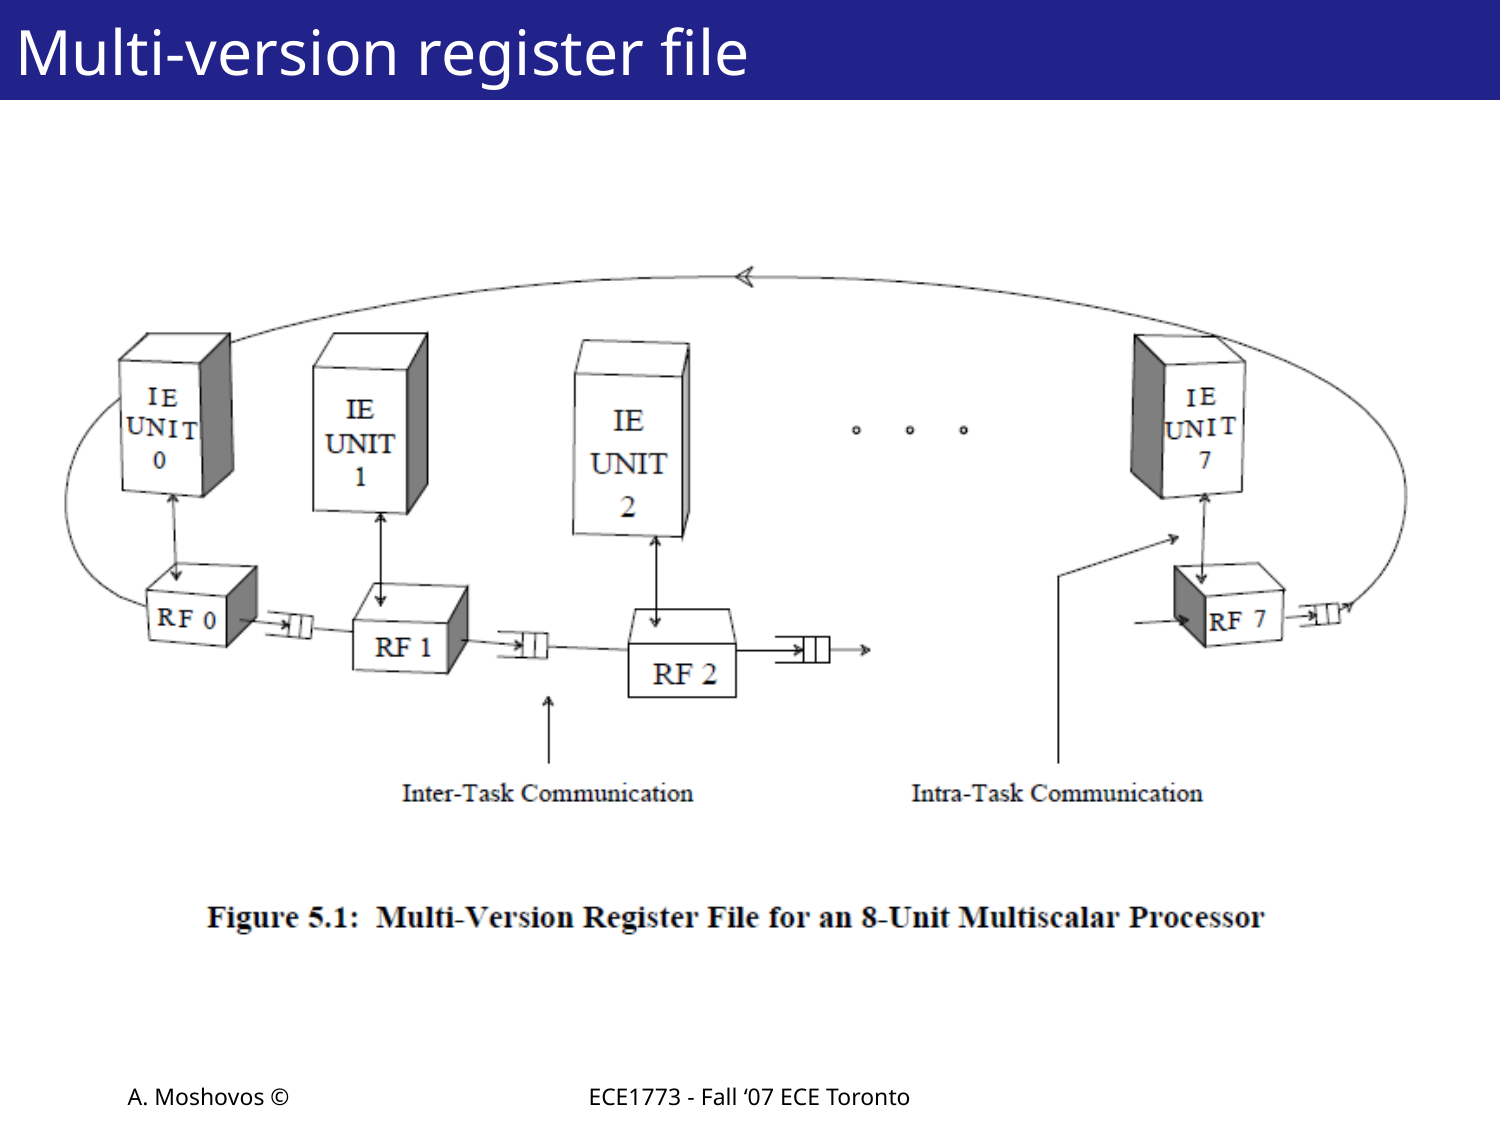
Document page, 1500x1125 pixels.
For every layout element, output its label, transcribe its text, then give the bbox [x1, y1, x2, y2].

title Multi-version register file [0, 0, 1500, 101]
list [32, 212, 1500, 1001]
footer ECE1773 - Fall ‘07 ECE Toronto [487, 1074, 1013, 1125]
slide_number A. Moshovos © [112, 1074, 426, 1125]
